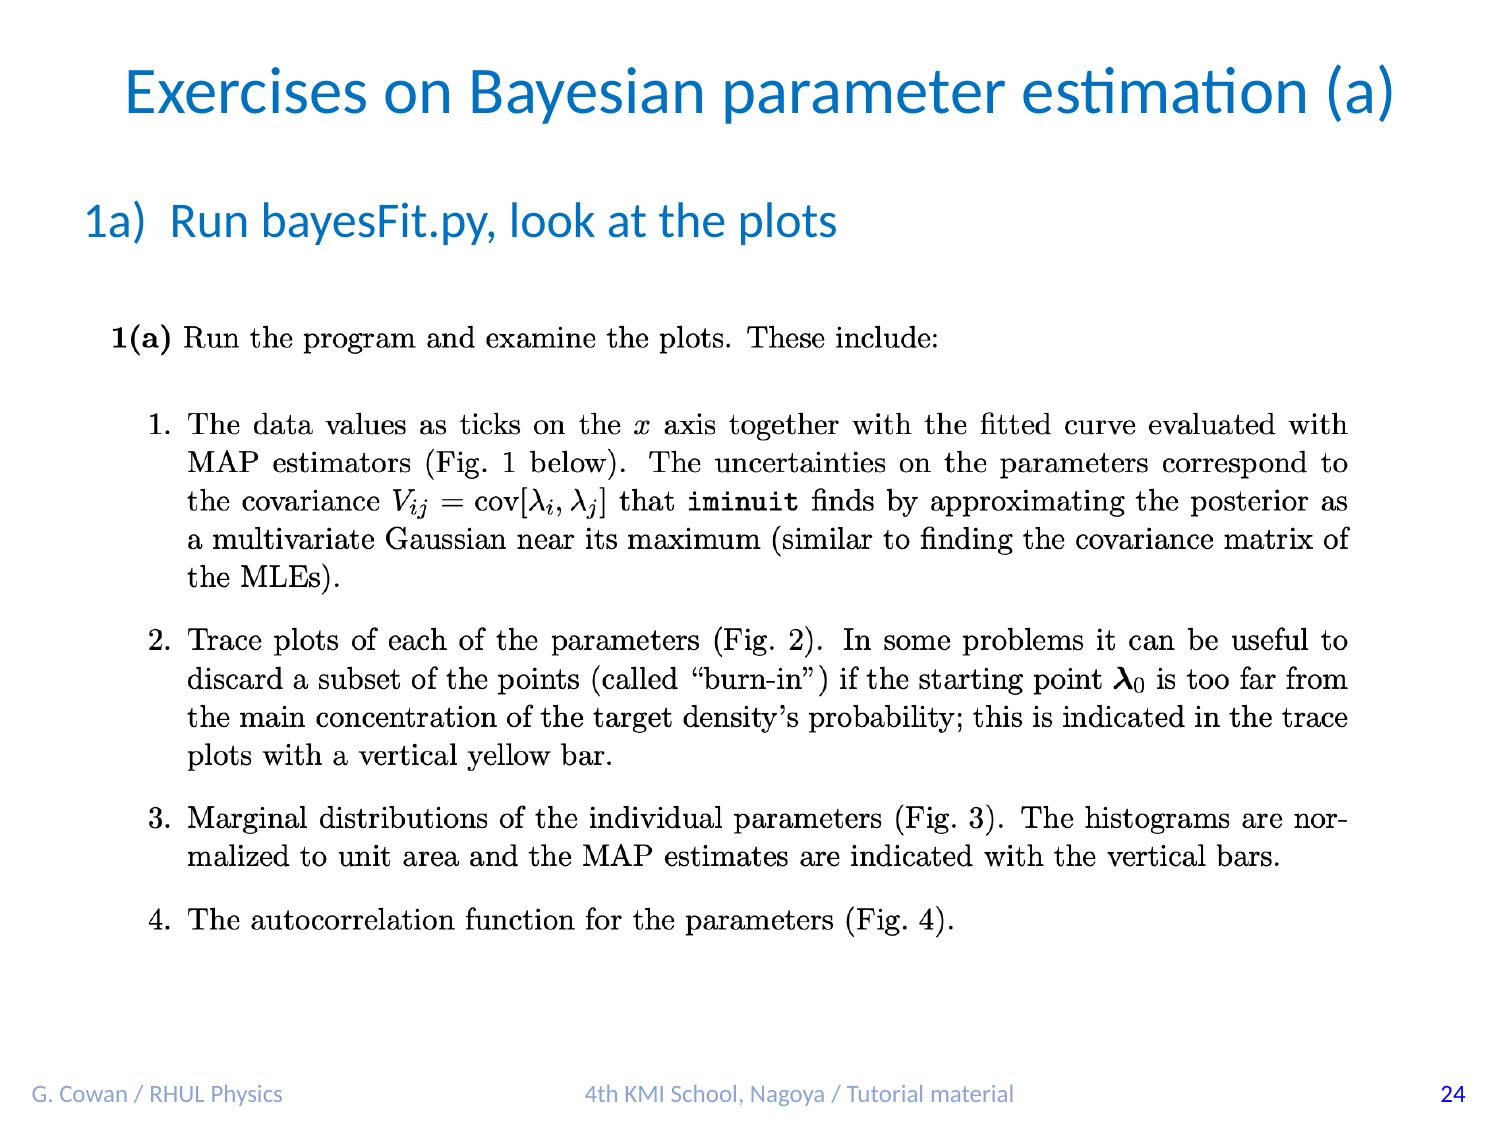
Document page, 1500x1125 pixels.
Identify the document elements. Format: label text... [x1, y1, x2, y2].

text_box 1a) Run bayesFit.py, look at the plots [67, 180, 853, 255]
text_box Exercises on Bayesian parameter estimation (a) [110, 39, 1413, 134]
slide_number G. Cowan / RHUL Physics [16, 1062, 338, 1123]
footer 4th KMI School, Nagoya / Tutorial material [338, 1062, 1262, 1123]
slide_number 24 [1262, 1062, 1481, 1123]
picture [92, 309, 1368, 945]
